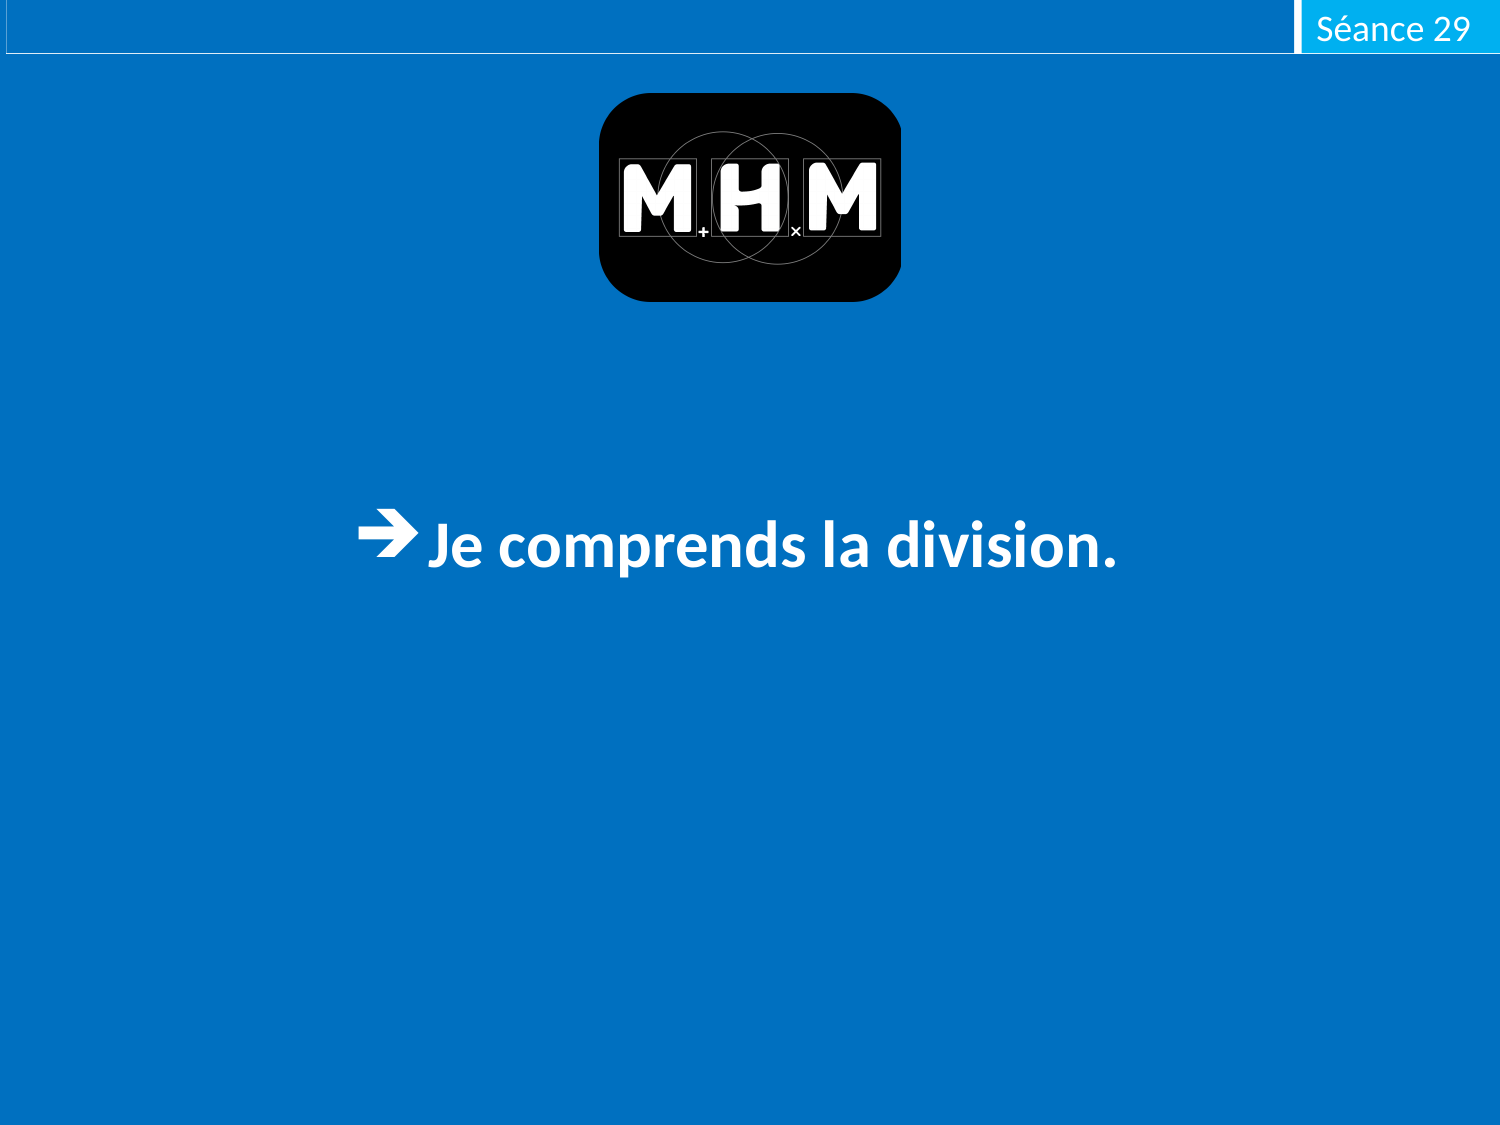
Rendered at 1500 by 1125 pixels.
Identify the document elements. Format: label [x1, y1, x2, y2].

text_box [0, 54, 1500, 1125]
